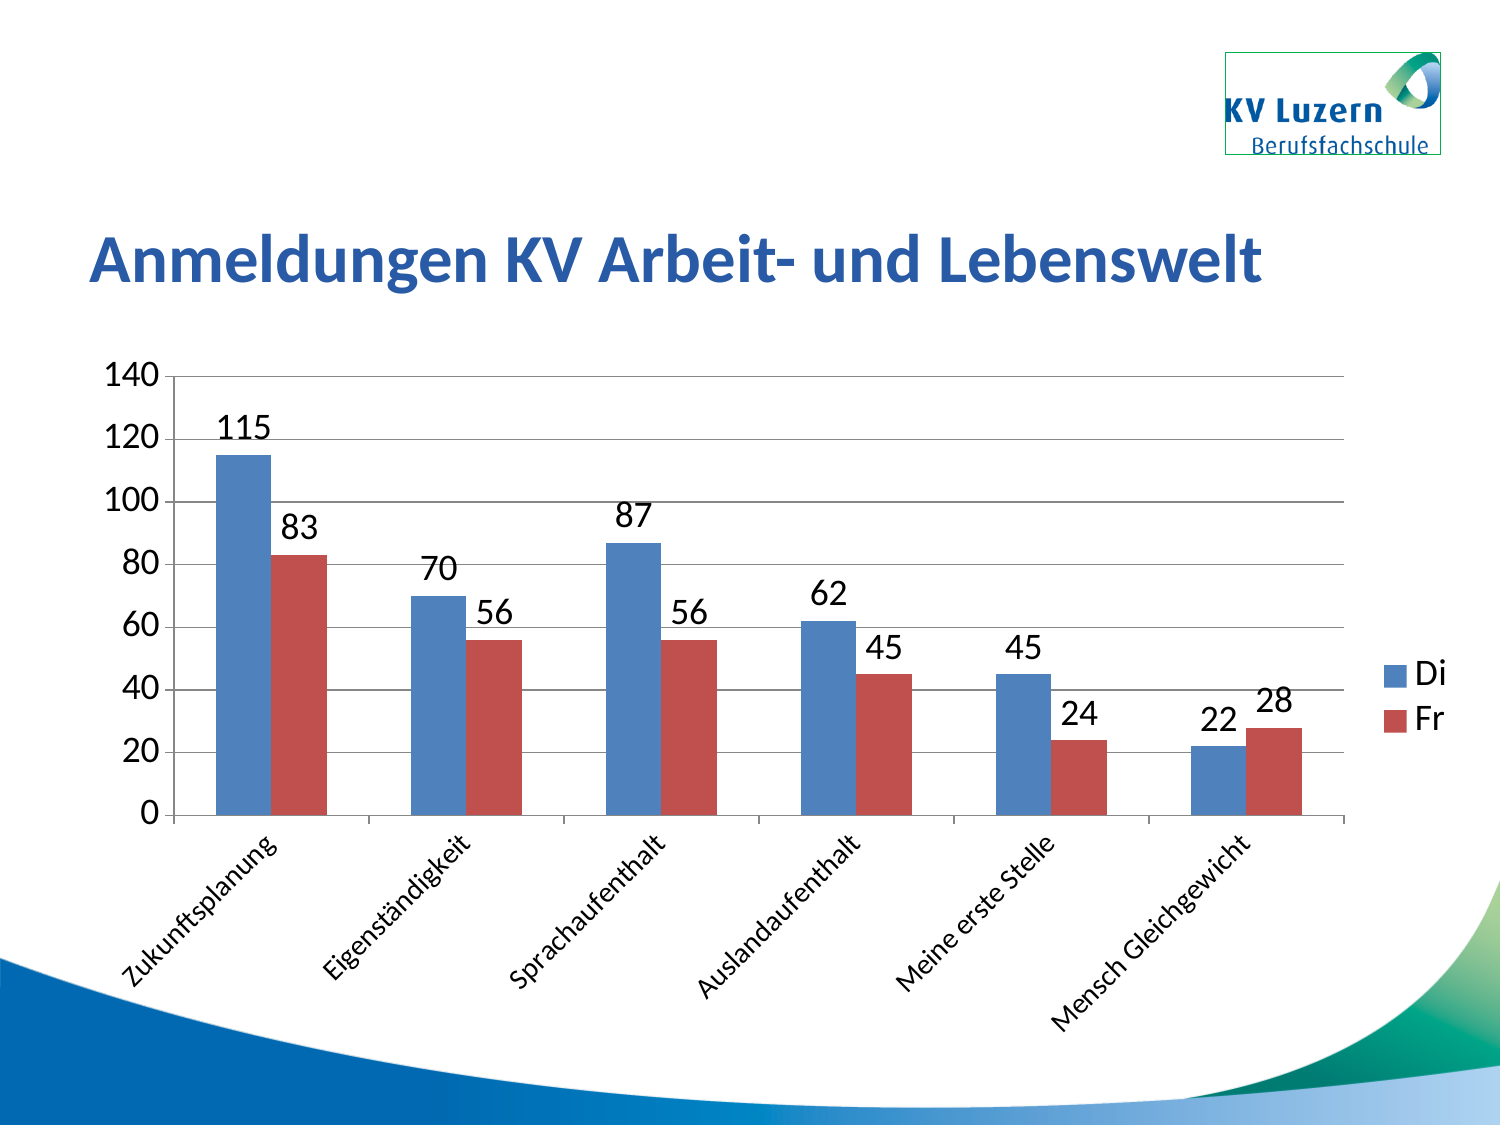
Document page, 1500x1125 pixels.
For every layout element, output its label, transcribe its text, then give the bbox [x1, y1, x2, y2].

title Anmeldungen KV Arbeit- und Lebenswelt [75, 206, 1425, 314]
picture [1226, 53, 1440, 154]
picture [0, 823, 1500, 1125]
chart [74, 343, 1473, 1055]
